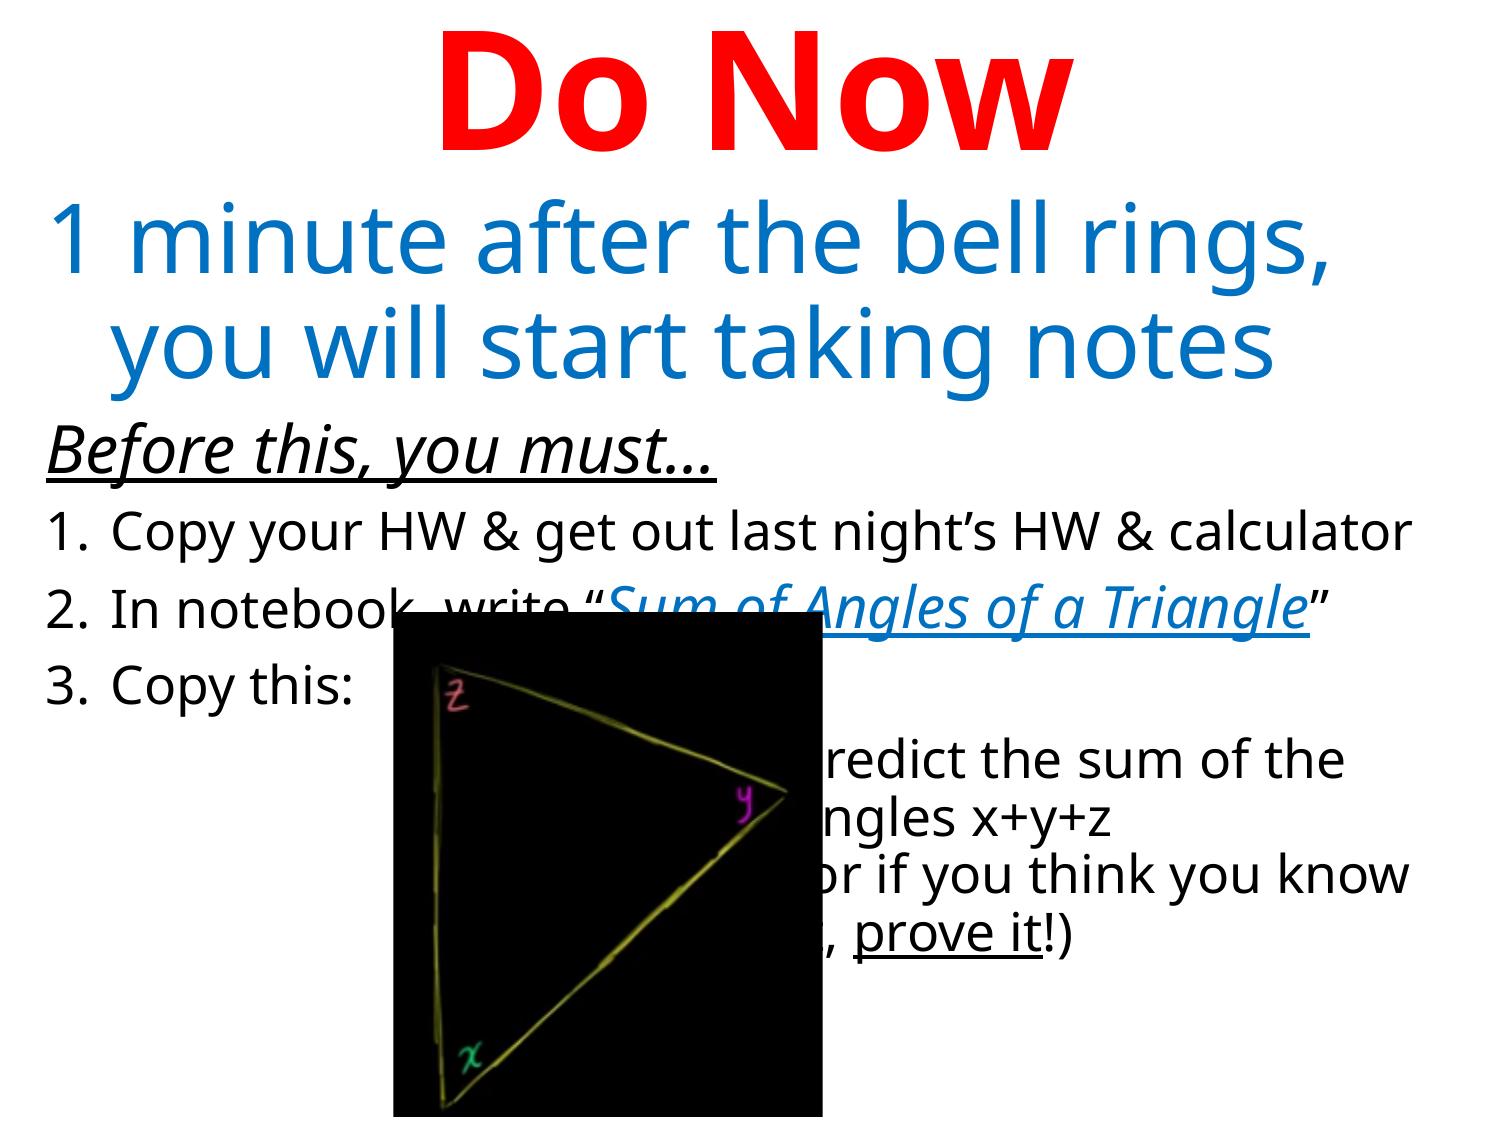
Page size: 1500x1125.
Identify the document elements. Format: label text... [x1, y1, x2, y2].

picture [393, 612, 823, 1117]
subtitle 1 minute after the bell rings, you will start taking notes Before this, you must... Copy your HW & get out last night’s HW & calculator In notebook, write “Sum of Angles of a Triangle” Copy this: Predict the sum of the angles x+y+z (or if you think you know it, prove it!) [30, 183, 1465, 984]
title Do Now [114, 31, 1390, 183]
